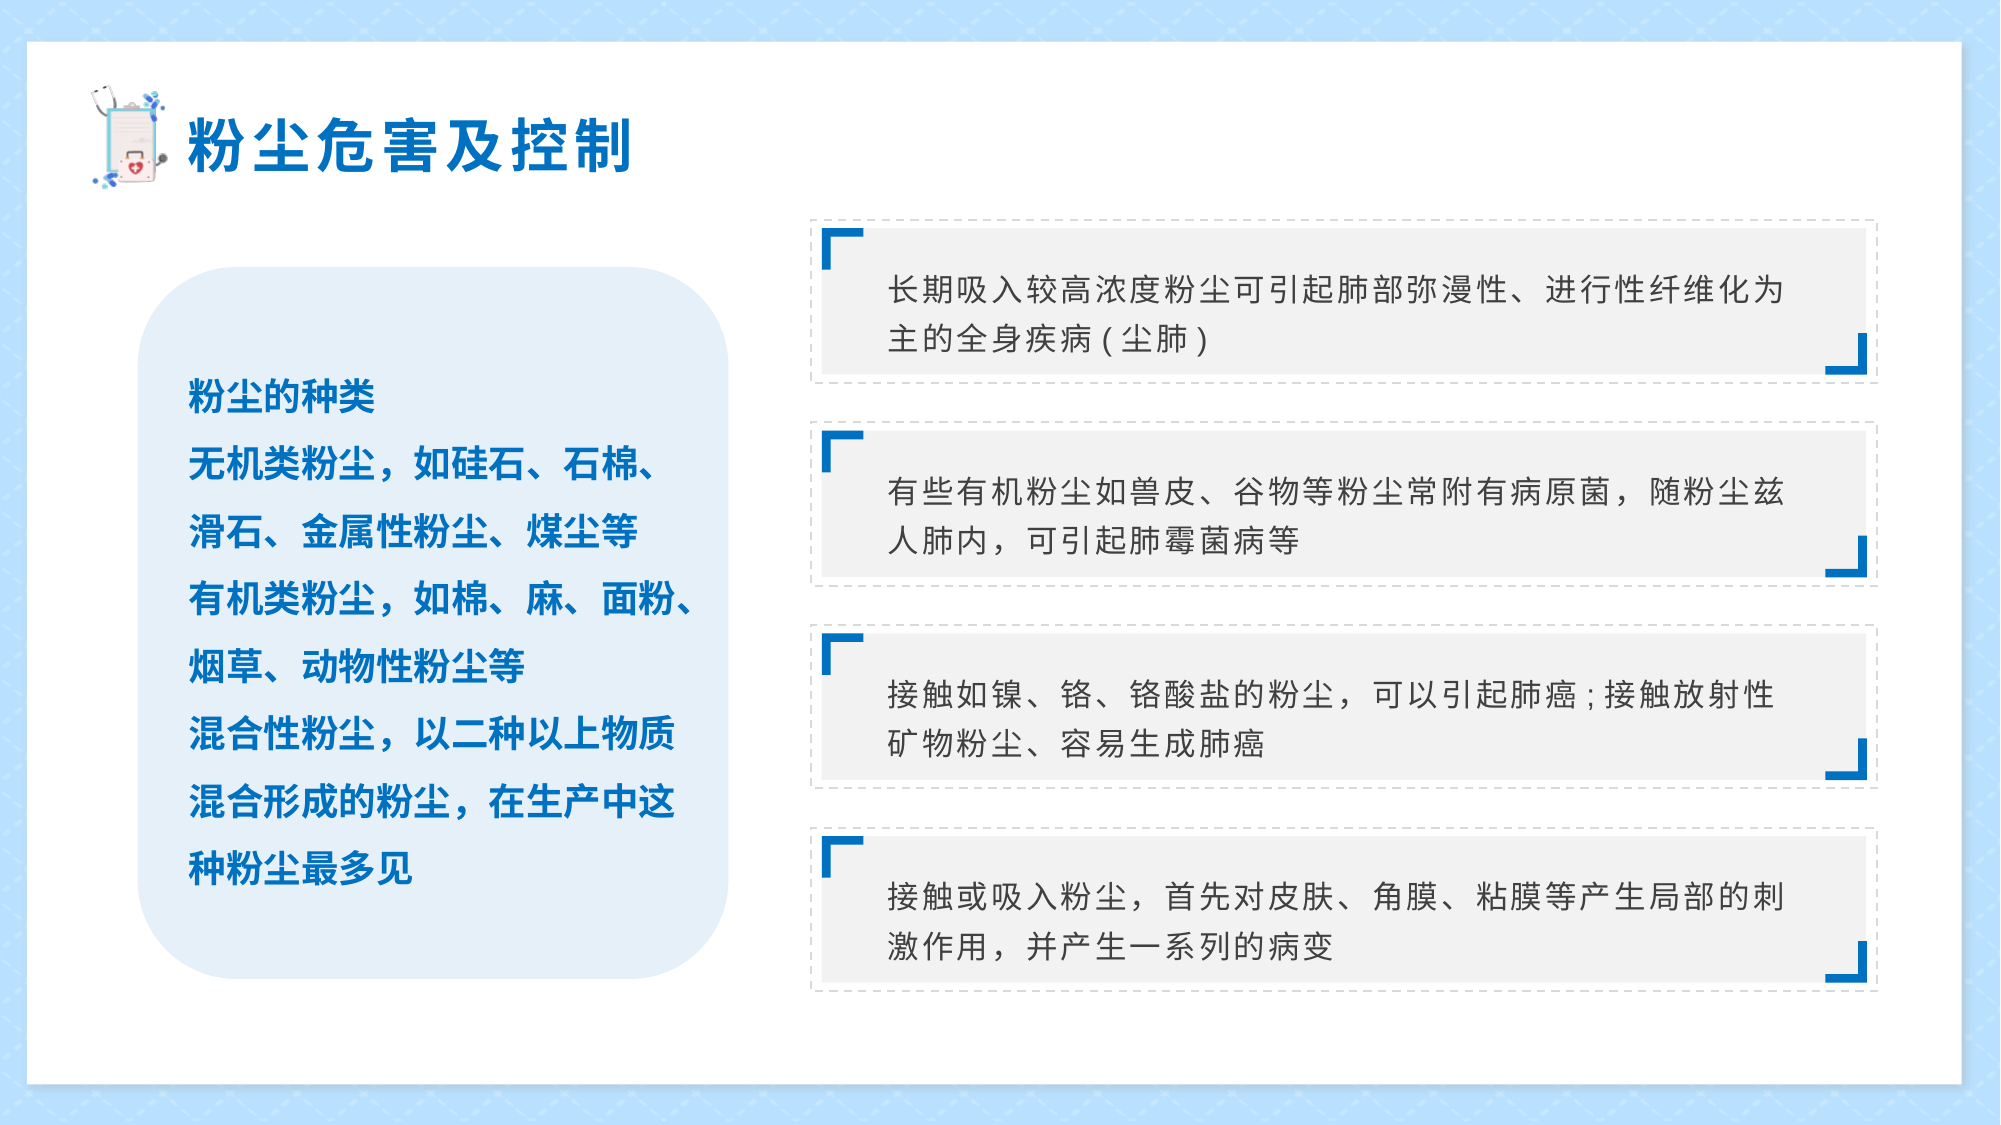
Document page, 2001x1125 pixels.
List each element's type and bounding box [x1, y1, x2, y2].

text_box [64, 78, 711, 206]
text_box [810, 827, 1877, 992]
text_box [810, 422, 1877, 586]
text_box [137, 267, 729, 979]
picture [0, 0, 2000, 1125]
text_box [810, 625, 1877, 789]
text_box [810, 219, 1877, 384]
